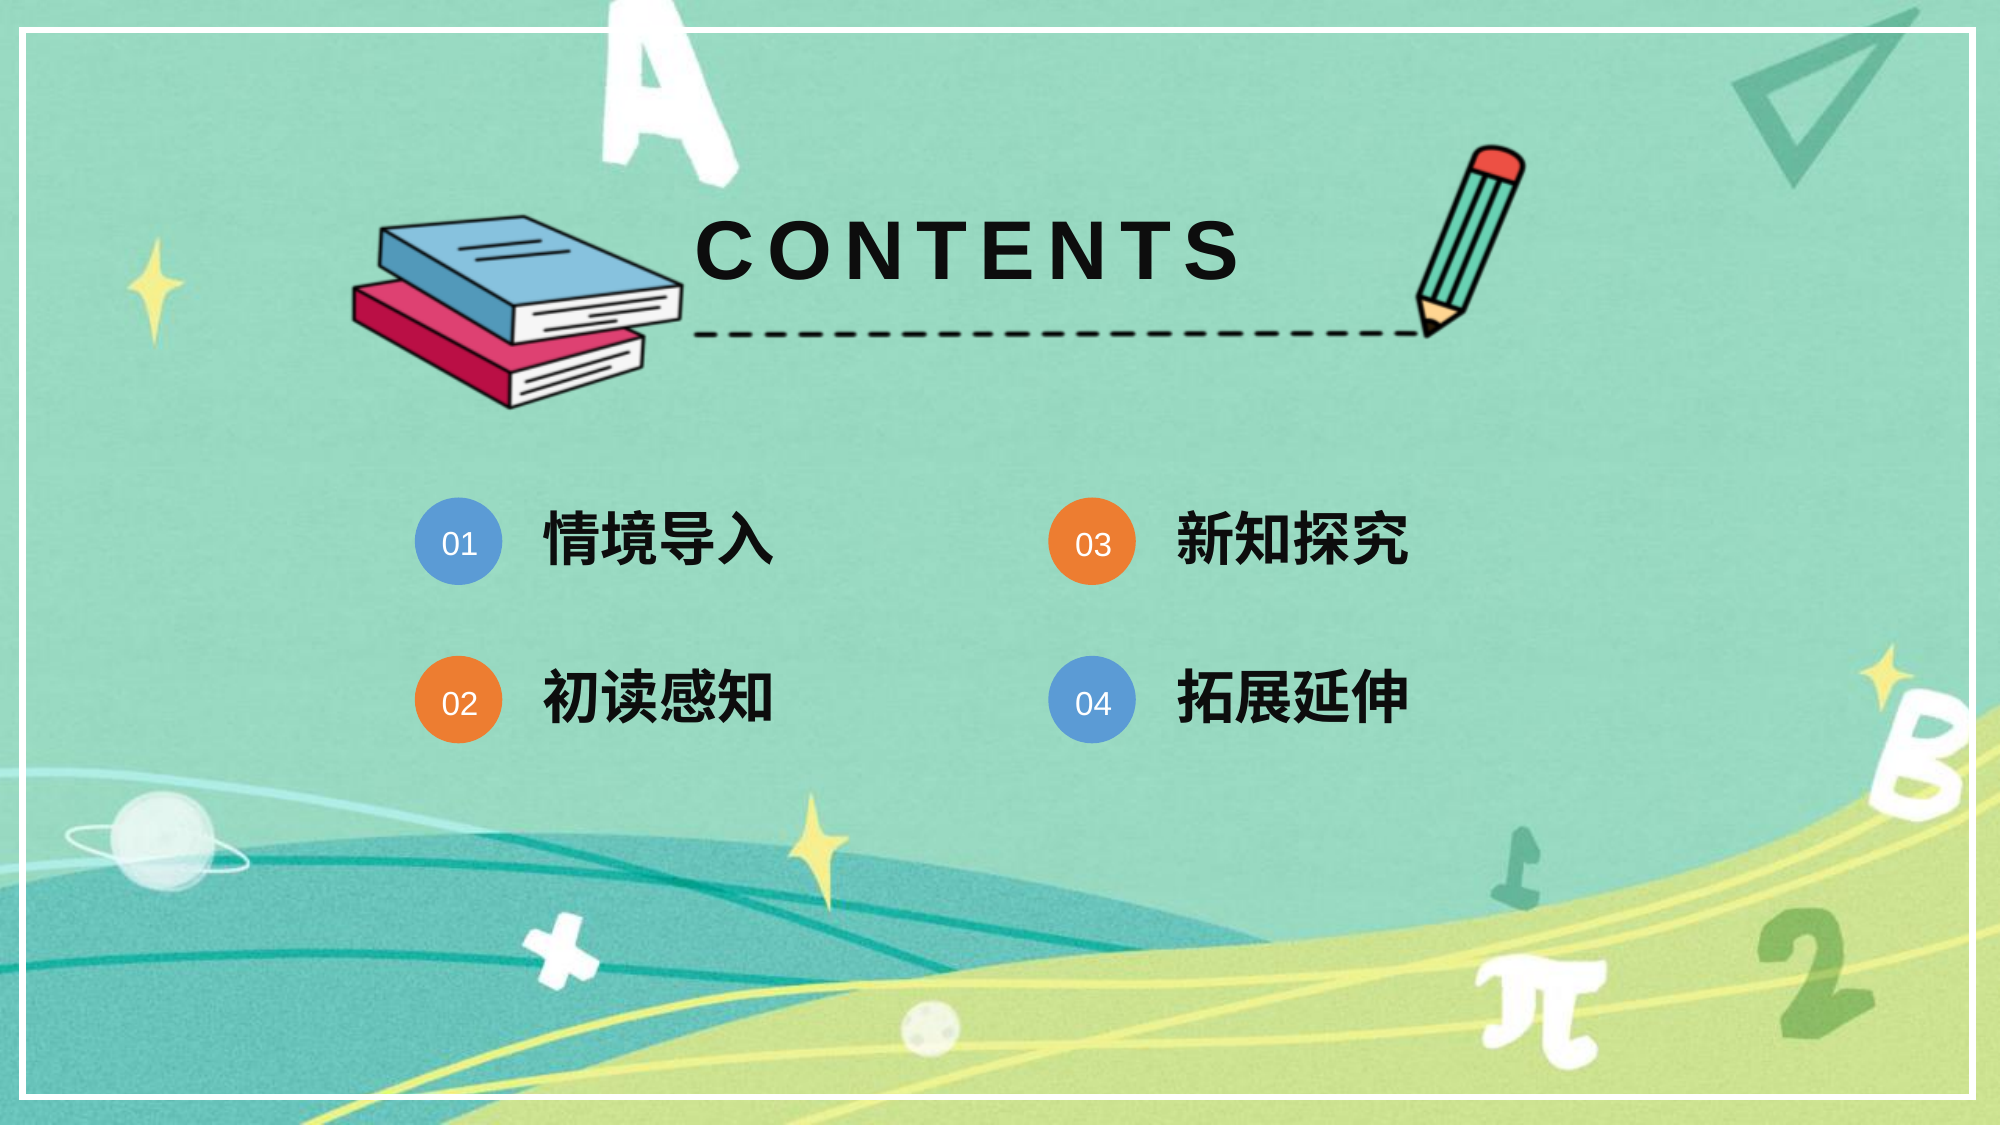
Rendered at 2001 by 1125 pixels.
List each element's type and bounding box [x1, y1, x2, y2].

text_box [1048, 652, 1427, 744]
text_box [1048, 494, 1427, 586]
text_box [414, 652, 793, 744]
picture [0, 0, 2000, 1125]
text_box [414, 494, 792, 586]
